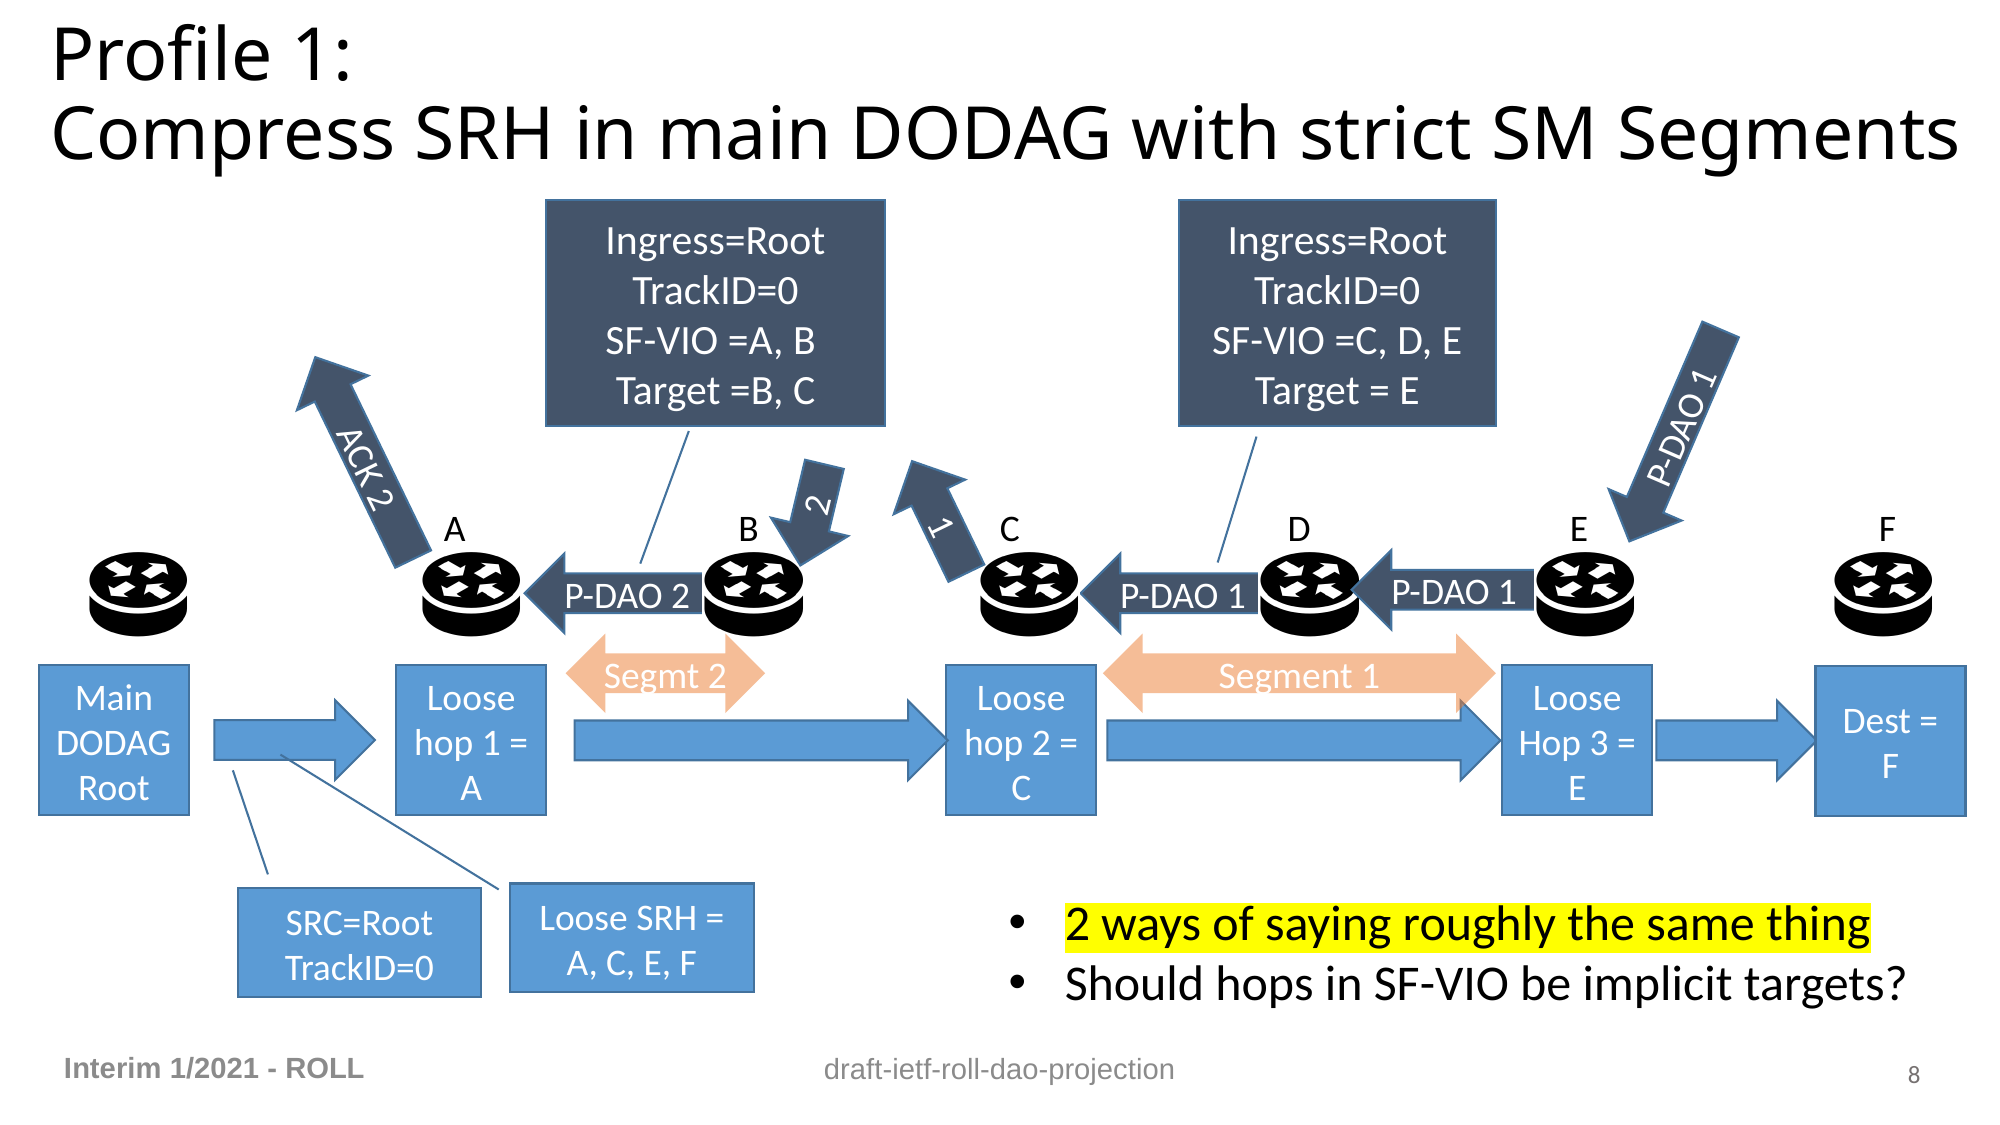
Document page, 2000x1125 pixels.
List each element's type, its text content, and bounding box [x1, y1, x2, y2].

text_box A [429, 496, 481, 543]
text_box Dest = F [1814, 665, 1967, 817]
text_box E [1555, 496, 1604, 543]
text_box Segment 1 [1102, 633, 1496, 714]
text_box Ingress=Root TrackID=0 SF-VIO =C, D, E Target = E [1216, 436, 1258, 563]
picture [702, 543, 805, 645]
text_box B [723, 496, 774, 543]
picture [978, 543, 1080, 645]
text_box D [1272, 496, 1326, 543]
text_box Loose Hop 3 = E [1501, 664, 1653, 816]
picture [420, 543, 522, 645]
picture [87, 543, 189, 645]
picture [1832, 543, 1934, 645]
text_box SRC=Root TrackID=0 [237, 887, 482, 998]
text_box Loose hop 2 = C [945, 664, 1097, 816]
text_box [213, 697, 377, 783]
picture [1258, 543, 1361, 645]
text_box P-DAO 1 [1361, 547, 1534, 633]
text_box [1106, 704, 1502, 783]
text_box 2 ways of saying roughly the same thing Should hops in SF-VIO be implicit targets? [993, 883, 1924, 1019]
text_box Segmt 2 [565, 633, 766, 714]
text_box F [1863, 496, 1911, 543]
text_box [573, 698, 950, 783]
title Profile 1: Compress SRH in main DODAG with strict SM Segments [34, 0, 1996, 202]
text_box Ingress=Root TrackID=0 SF-VIO =A, B Target =B, C [545, 199, 886, 427]
text_box P-DAO 1 [1606, 320, 1741, 543]
text_box Ingress=Root TrackID=0 SF-VIO =C, D, E Target = E [1178, 199, 1497, 427]
text_box [1655, 698, 1814, 783]
text_box Loose hop 1 = A [395, 664, 547, 816]
text_box C [985, 496, 1035, 543]
picture [1534, 543, 1636, 645]
text_box P-DAO 2 [523, 551, 702, 636]
text_box Ingress=Root TrackID=0 SF-VIO =A, B Target =B, C [639, 430, 690, 564]
text_box P-DAO 1 [1080, 551, 1258, 636]
text_box SRC=Root TrackID=0 [231, 769, 269, 875]
text_box Loose SRH = A, C, E, F [509, 882, 755, 993]
text_box 1 [891, 459, 978, 584]
text_box ACK 2 [295, 355, 429, 570]
text_box 2 [768, 458, 851, 564]
text_box Loose SRH = A, C, E, F [279, 753, 500, 891]
text_box Main DODAG Root [38, 664, 190, 816]
